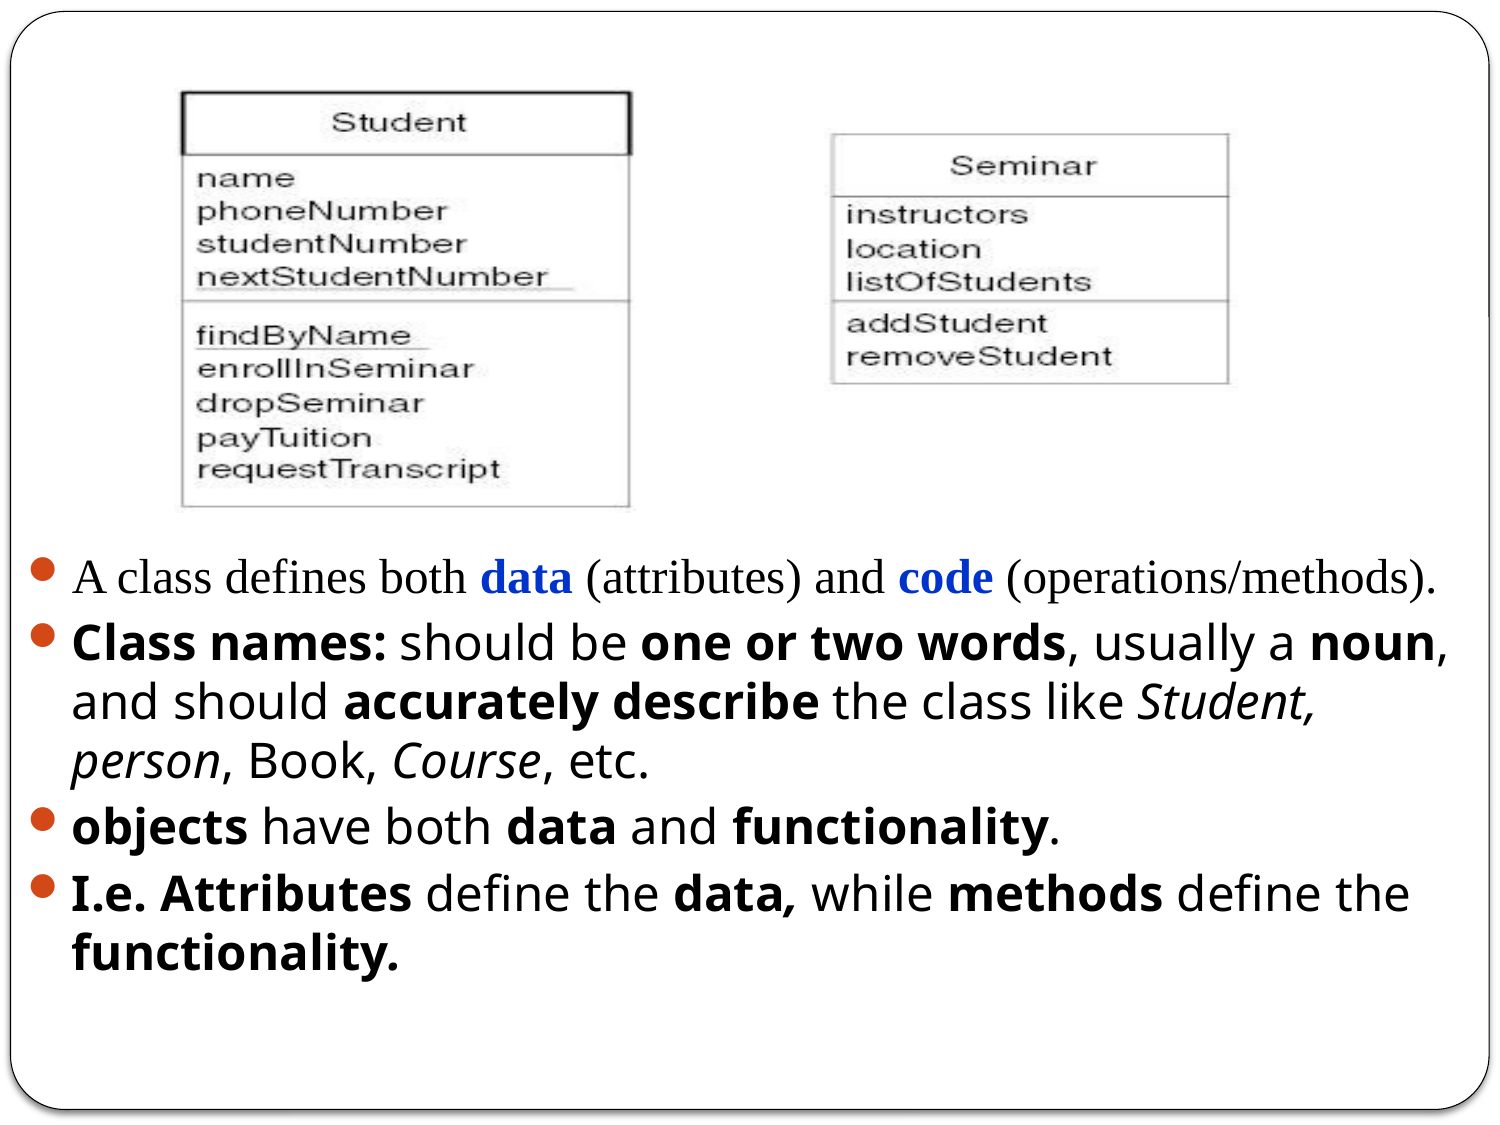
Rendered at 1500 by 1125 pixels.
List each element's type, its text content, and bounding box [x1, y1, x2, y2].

picture [174, 87, 1238, 513]
list A class defines both data (attributes) and code (operations/methods). Class names: should be one or two words, usually a noun, and should accurately describe the class like Student, person, Book, Course, etc. objects have both data and functionality. I.e. Attributes define the data, while methods define the functionality. [12, 537, 1500, 988]
